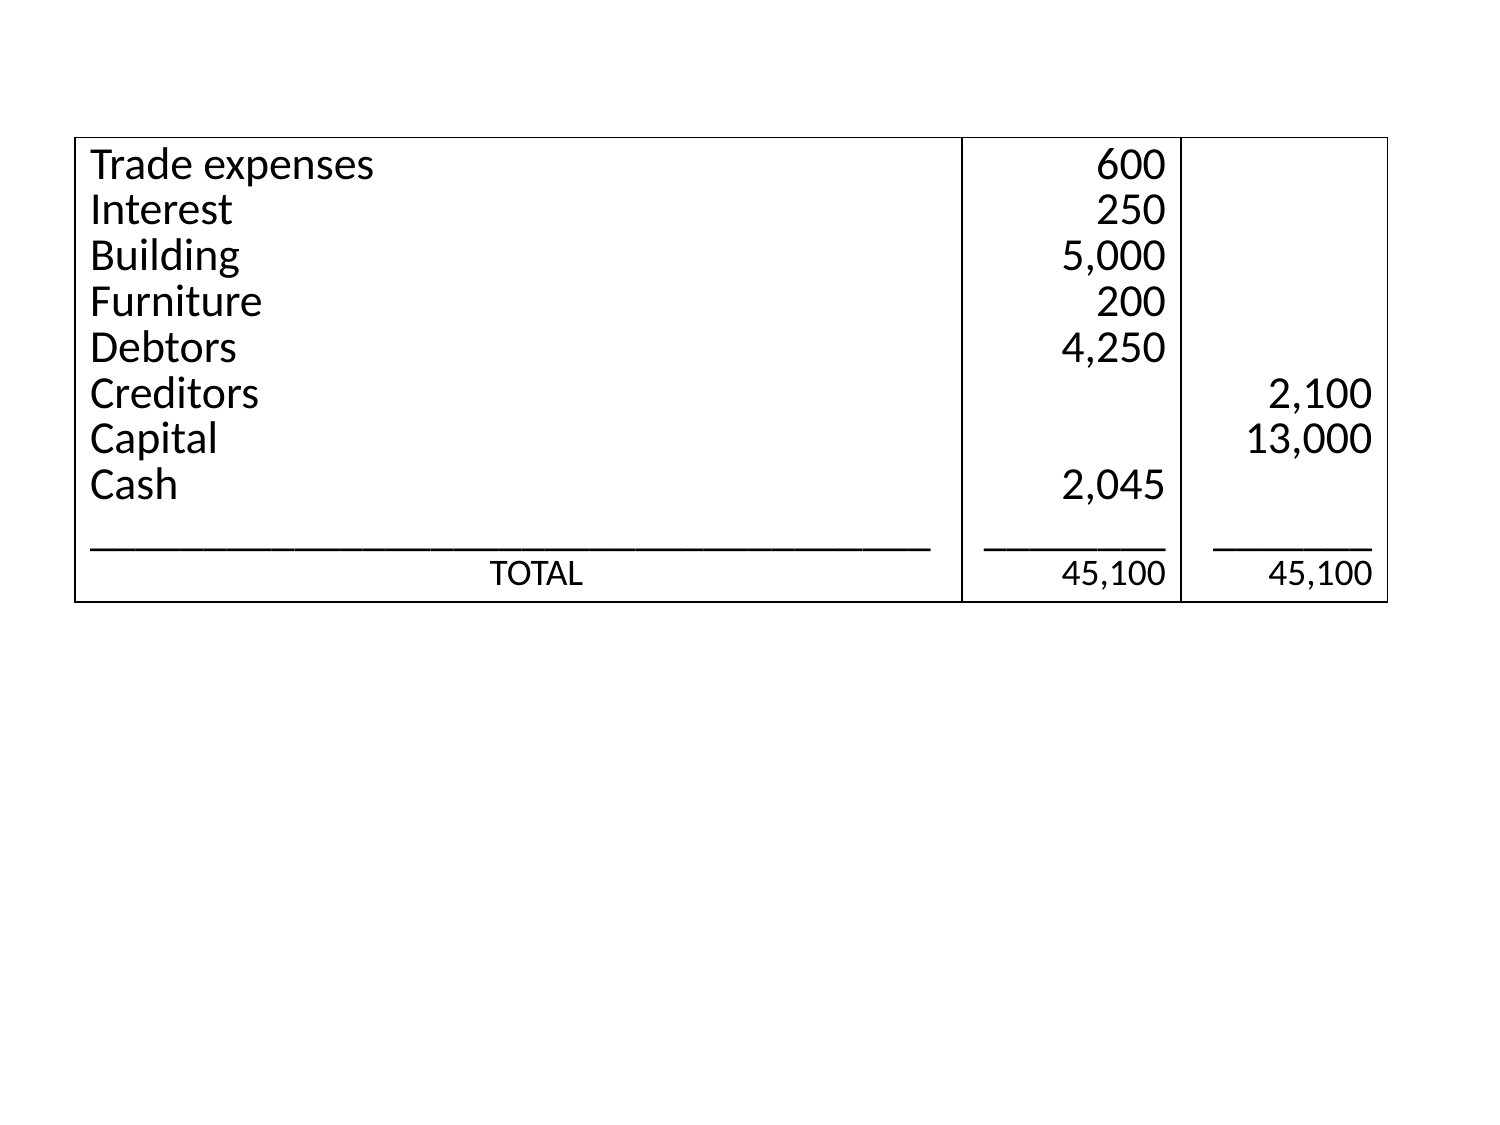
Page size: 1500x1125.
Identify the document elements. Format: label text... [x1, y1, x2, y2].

table_header 2,100 13,000 _______ 45,100 [1182, 138, 1387, 601]
table_header 600 250 5,000 200 4,250 2,045 ________ 45,100 [963, 138, 1180, 601]
table_header Trade expenses Interest Building Furniture Debtors Creditors Capital Cash _____________________________________ TOTAL [76, 138, 961, 601]
